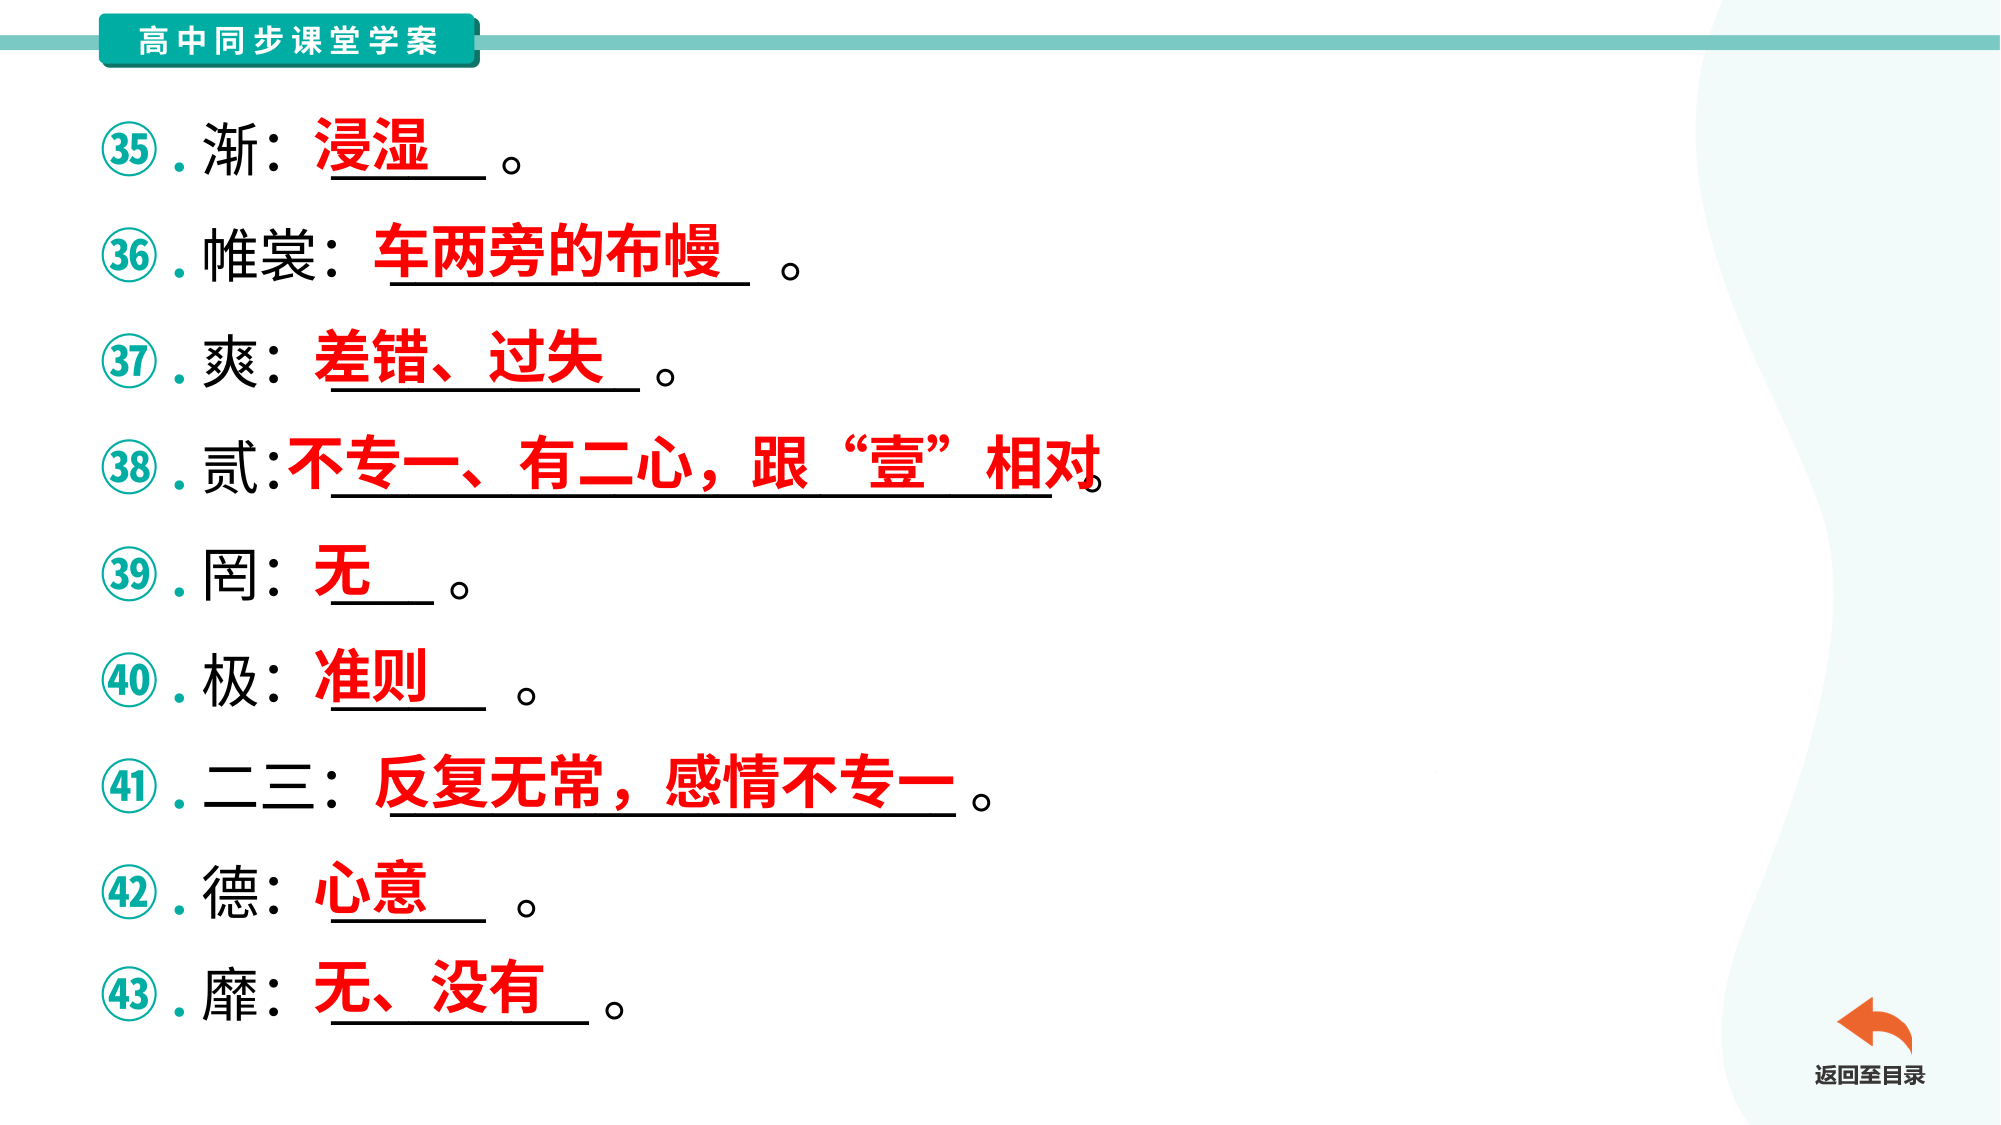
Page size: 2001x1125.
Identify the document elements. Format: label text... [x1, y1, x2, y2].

text_box 无 [291, 496, 393, 591]
text_box 反复无常，感情不专一 [350, 709, 979, 803]
text_box 无、没有 [291, 918, 569, 1009]
text_box 准则 [291, 602, 452, 697]
picture [0, 0, 2000, 1125]
text_box ㉟.渐：______。 ㊱.帷裳：______________ 。 ㊲.爽：____________。 ㊳.贰：____________________________ 。 ㊴.罔：____。 ㊵.极：______ 。 ㊶.二三：______________________。 ㊷.德：______ 。 ㊸.靡：__________。 [100, 76, 1899, 1018]
text_box 浸湿 [291, 71, 452, 166]
text_box 心意 [291, 815, 452, 910]
text_box 差错、过失 [291, 283, 628, 378]
text_box 车两旁的布幔 [350, 177, 745, 272]
text_box 不专一、有二心，跟“壹”相对 [291, 390, 1096, 485]
